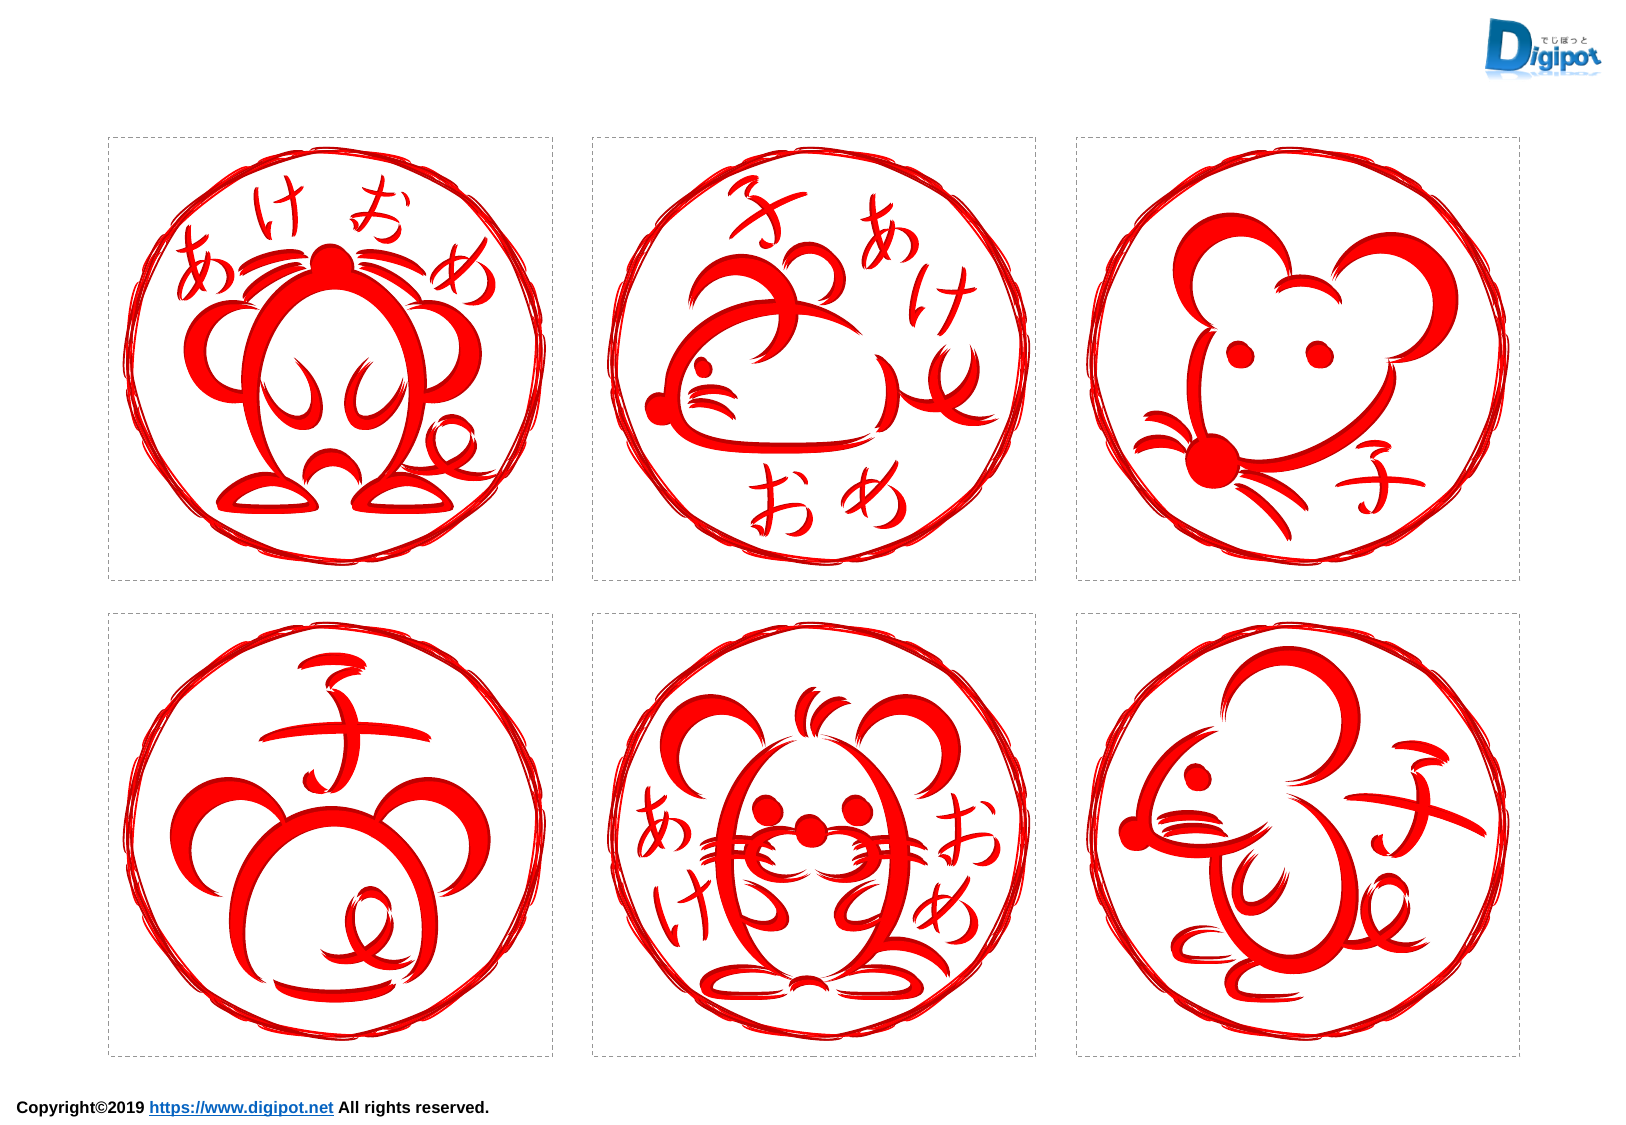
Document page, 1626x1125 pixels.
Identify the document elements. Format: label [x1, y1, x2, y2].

text_box [125, 150, 543, 563]
text_box [610, 625, 1027, 1038]
text_box [610, 150, 1027, 563]
text_box [1089, 625, 1507, 1038]
text_box [1089, 150, 1507, 563]
text_box [125, 625, 543, 1038]
picture [1485, 18, 1602, 82]
